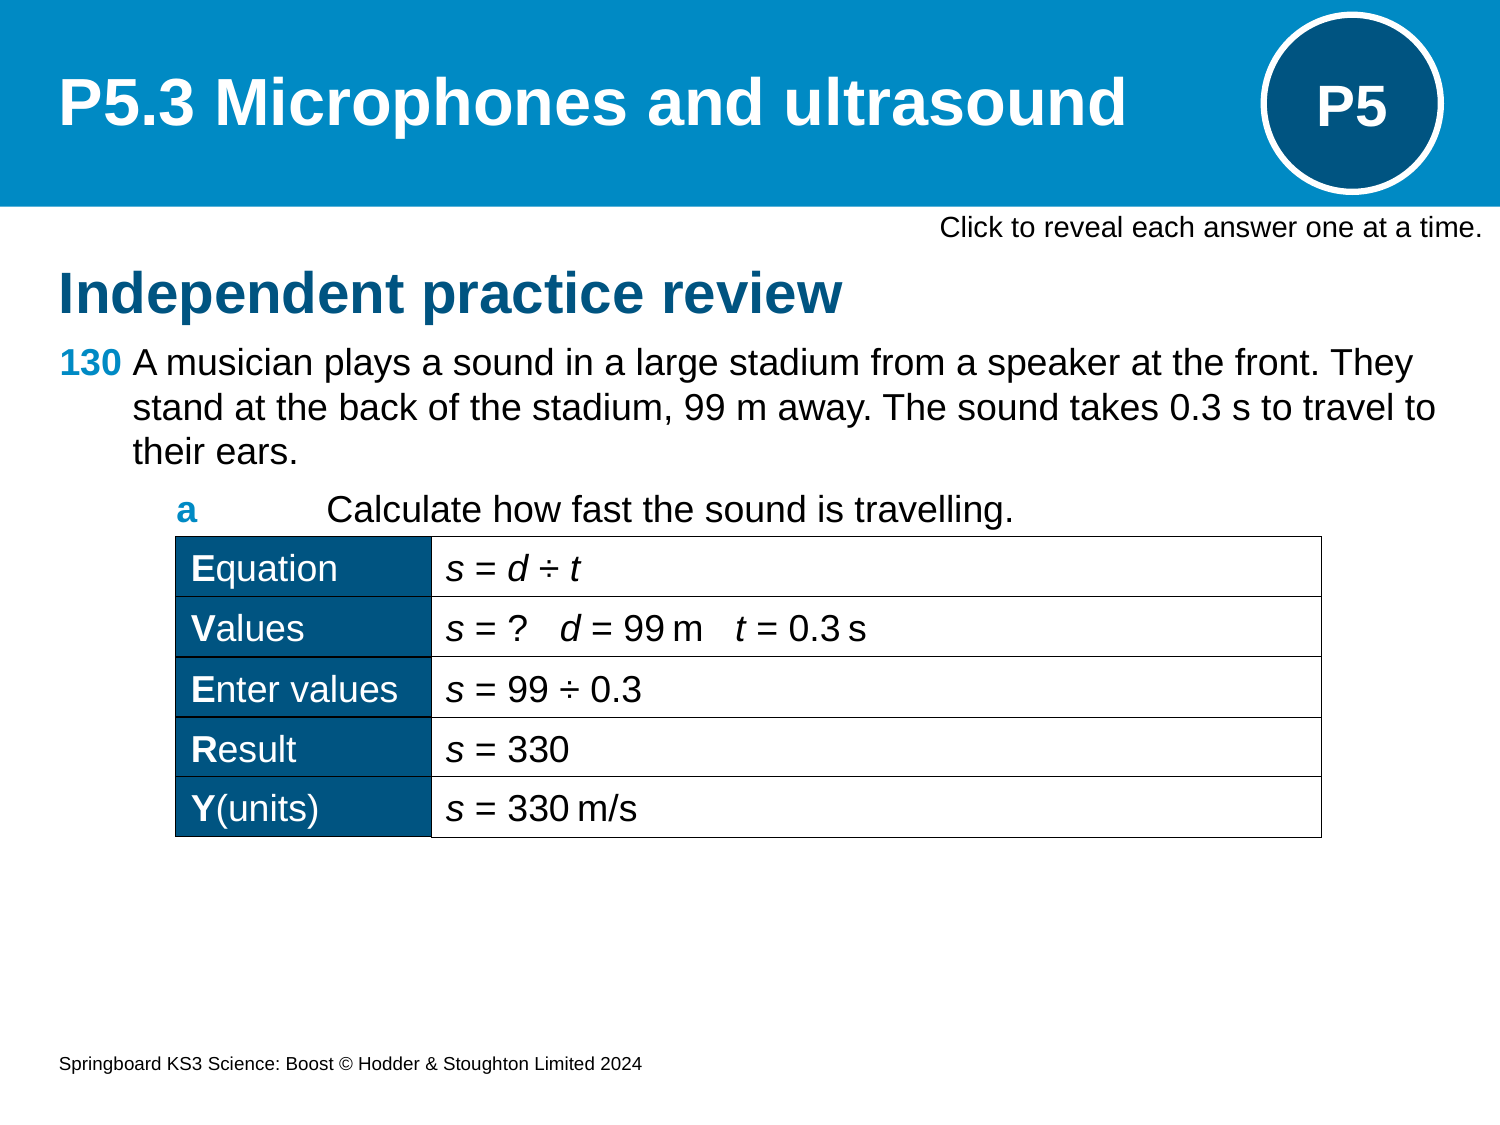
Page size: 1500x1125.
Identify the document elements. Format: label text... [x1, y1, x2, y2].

text_box s = ? d = 99 m t = 0.3 s [431, 596, 1322, 656]
text_box Equation [175, 536, 431, 596]
text_box s = d ÷ t [431, 536, 1322, 596]
text_box s = 330 [431, 717, 1322, 776]
picture [1411, 34, 1421, 44]
text_box s = 330 m/s [431, 776, 1322, 838]
text_box P5 [1262, 13, 1442, 193]
text_box s = 99 ÷ 0.3 [431, 656, 1322, 717]
text_box Enter values [175, 657, 431, 717]
text_box Values [175, 596, 431, 657]
footer Springboard KS3 Science: Boost © Hodder & Stoughton Limited 2024 [59, 1034, 680, 1094]
title P5.3 Microphones and ultrasound [59, 0, 1240, 207]
text_box Click to reveal each answer one at a time. [935, 208, 1489, 244]
picture [1283, 162, 1293, 172]
text_box Y(units) [175, 776, 431, 837]
text_box Independent practice review 130 A musician plays a sound in a large stadium from a speaker at the front. They stand at the back of the stadium, 99 m away. The sound takes 0.3 s to travel to their ears. a Calculate how fast the sound is travelling. [58, 247, 1441, 1034]
text_box Result [175, 717, 431, 776]
